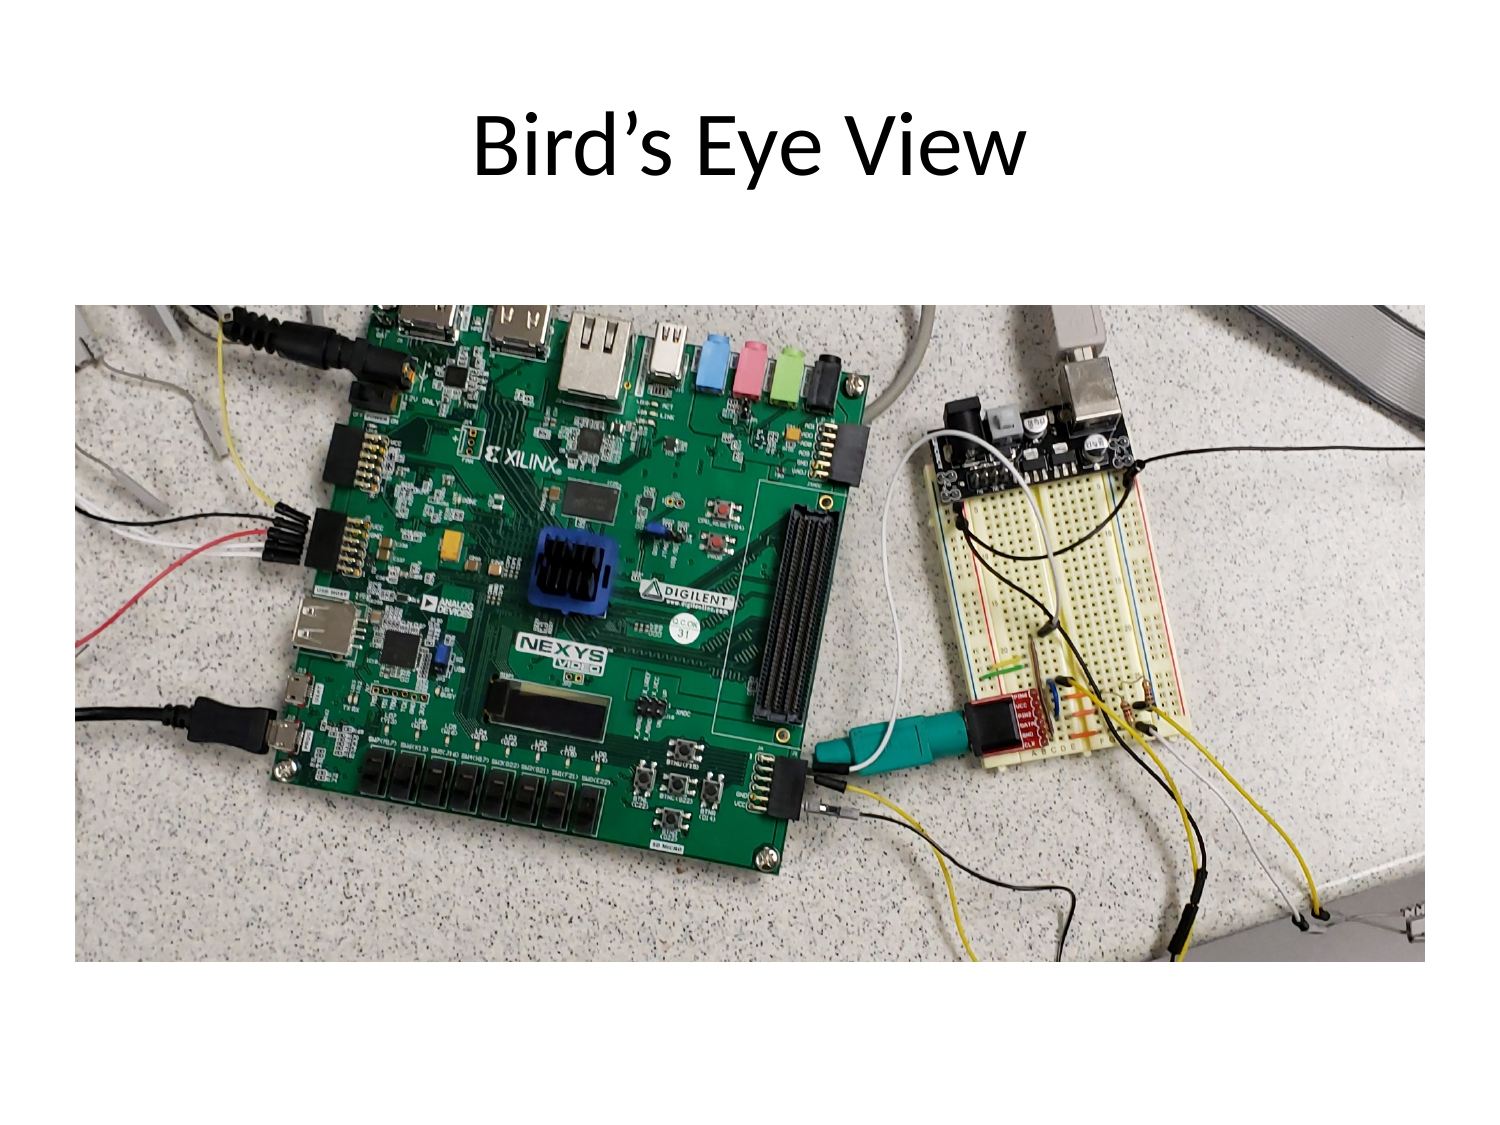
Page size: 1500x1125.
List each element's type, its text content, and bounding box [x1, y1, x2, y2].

title Bird’s Eye View [75, 45, 1425, 233]
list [74, 305, 1426, 963]
